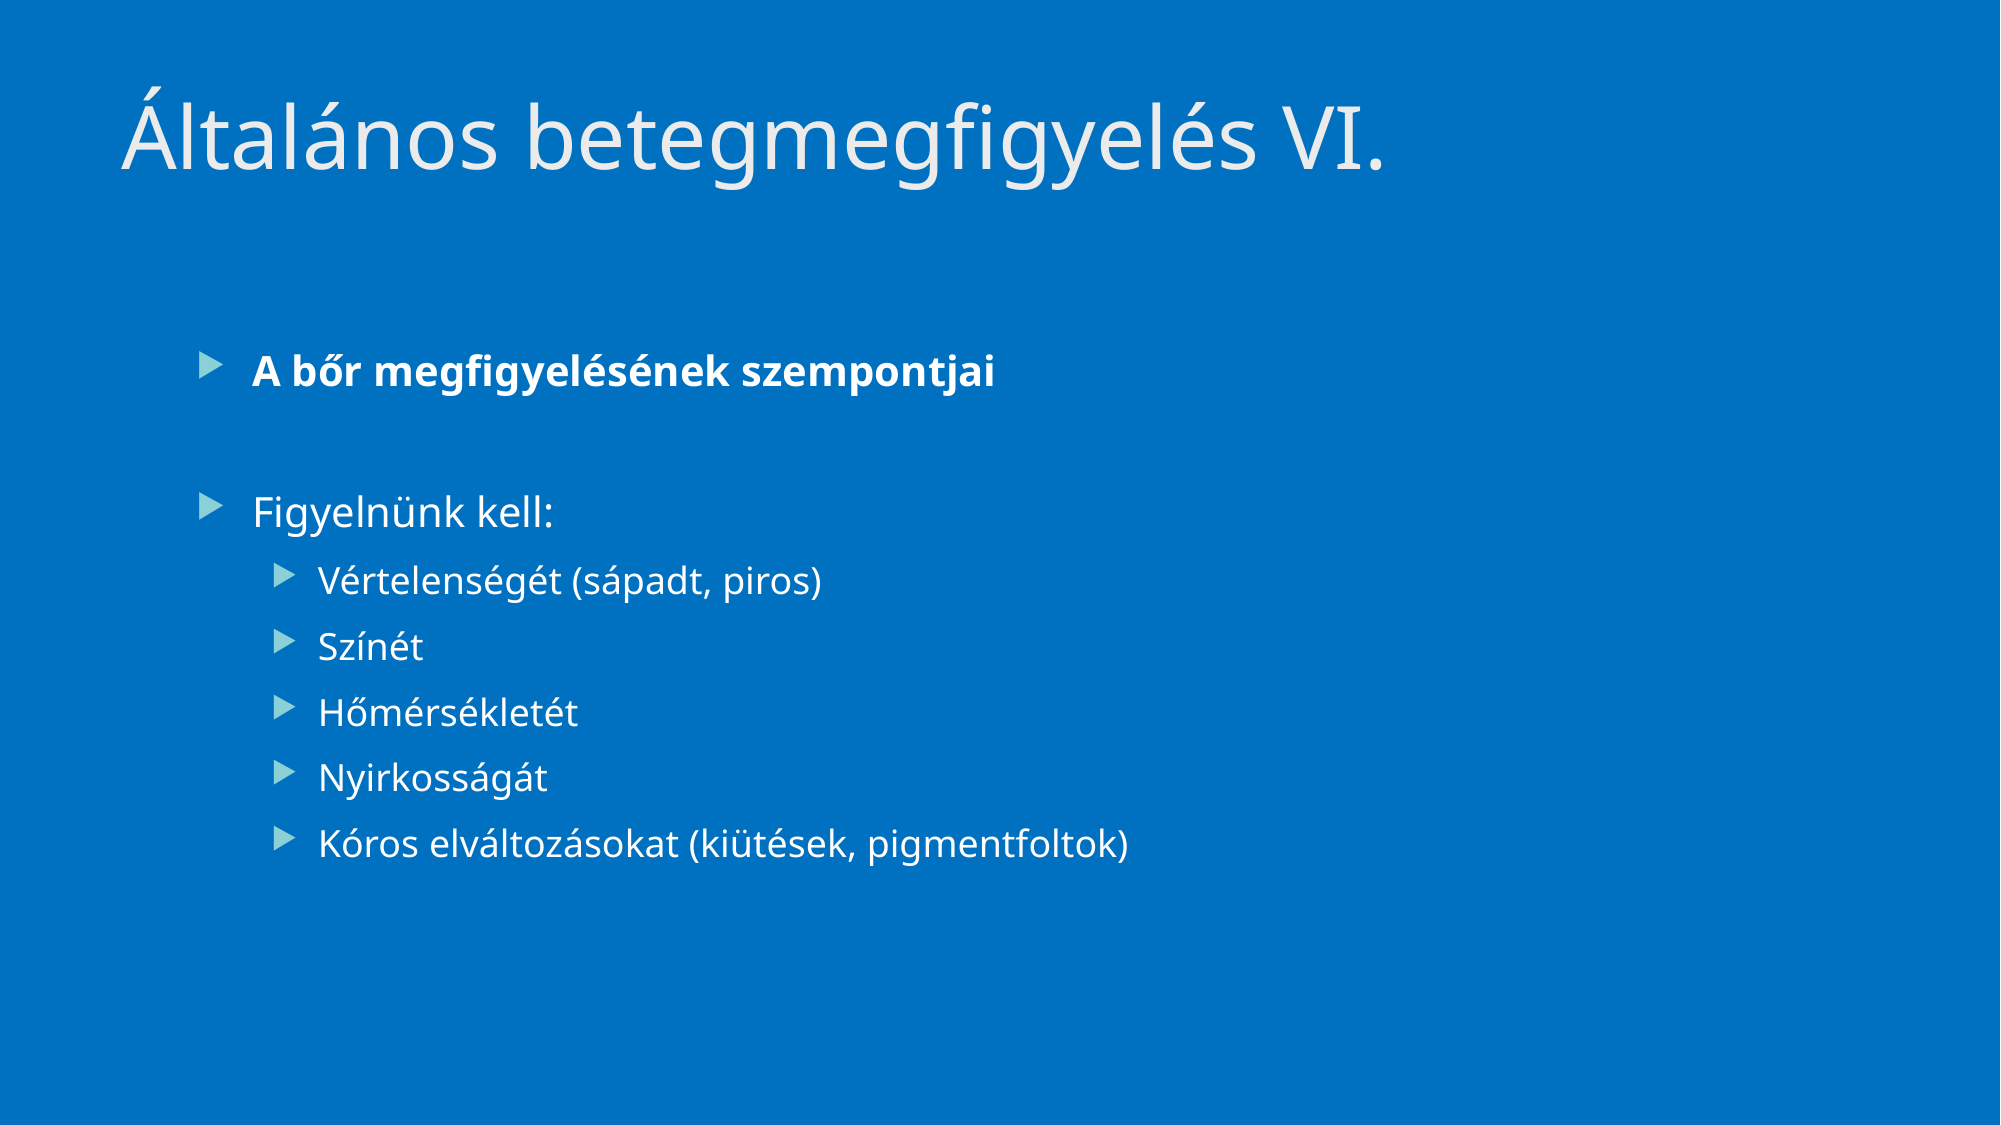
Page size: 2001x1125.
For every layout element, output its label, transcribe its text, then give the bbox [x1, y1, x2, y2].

title Általános betegmegfigyelés VI. [106, 74, 1649, 304]
list A bőr megfigyelésének szempontjai Figyelnünk kell: Vértelenségét (sápadt, piros) Színét Hőmérsékletét Nyirkosságát Kóros elváltozásokat (kiütések, pigmentfoltok) [181, 336, 1649, 1025]
